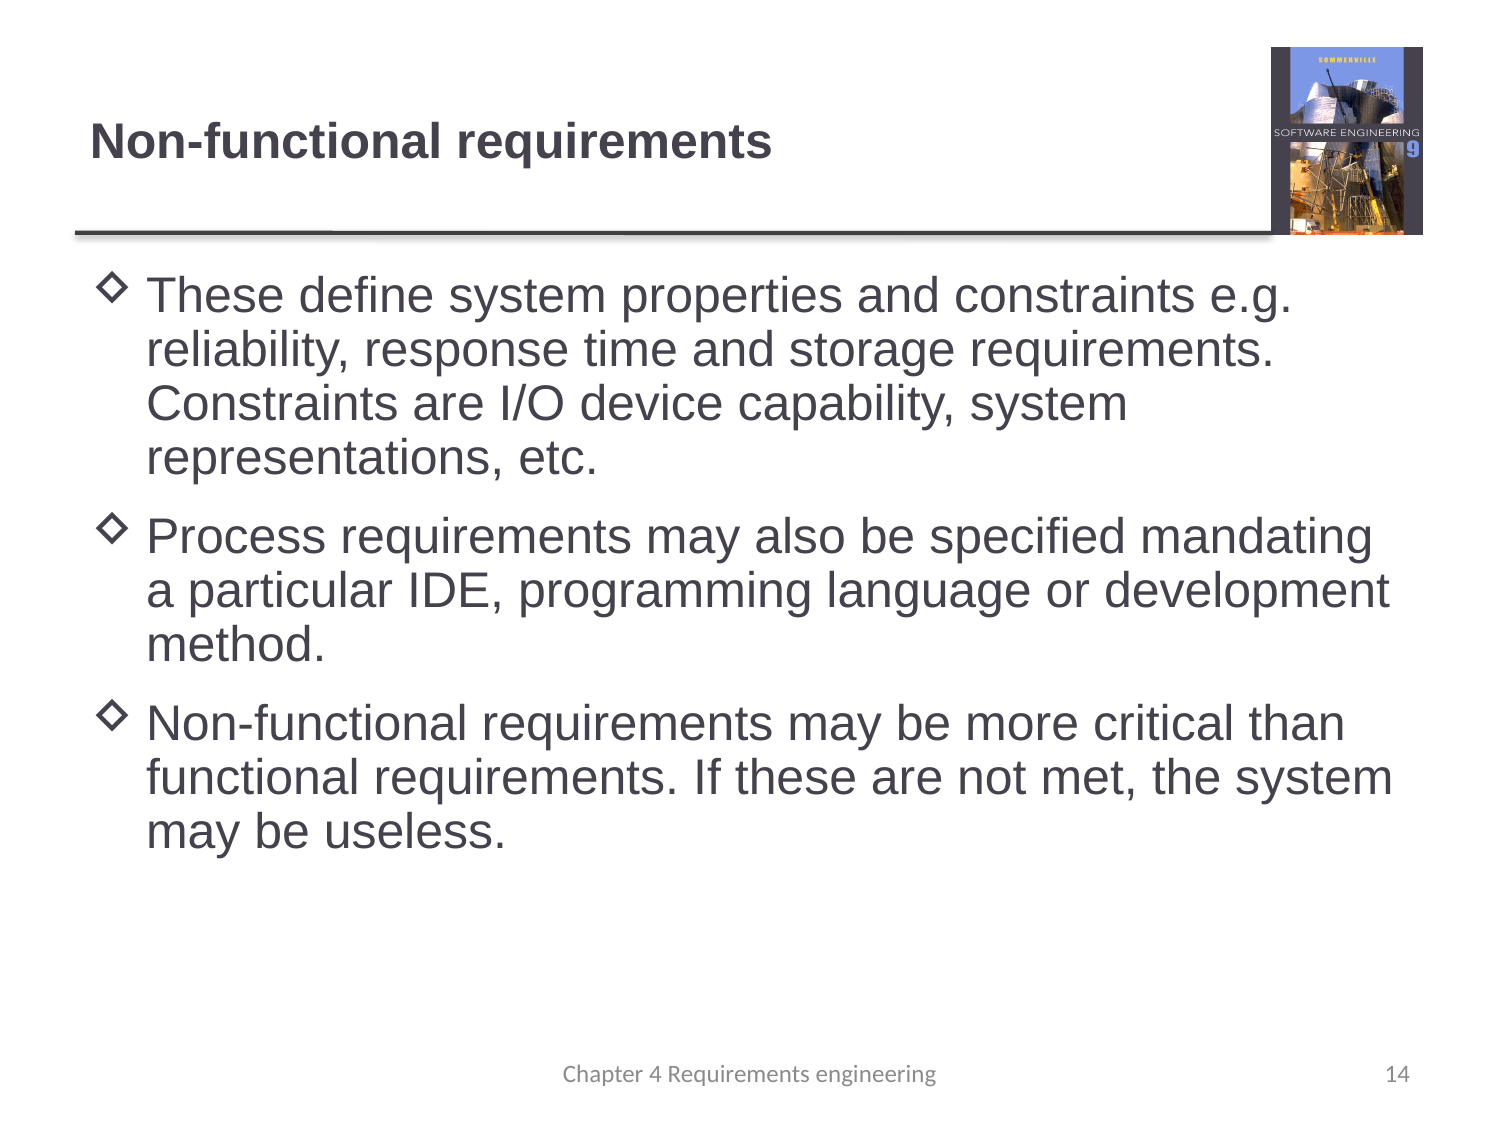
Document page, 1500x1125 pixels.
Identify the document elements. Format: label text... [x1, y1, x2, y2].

title Non-functional requirements [74, 44, 1272, 233]
footer Chapter 4 Requirements engineering [512, 1042, 988, 1103]
picture [1272, 47, 1423, 235]
slide_number 14 [1074, 1042, 1425, 1103]
list These define system properties and constraints e.g. reliability, response time and storage requirements. Constraints are I/O device capability, system representations, etc. Process requirements may also be specified mandating a particular IDE, programming language or development method. Non-functional requirements may be more critical than functional requirements. If these are not met, the system may be useless. [75, 262, 1425, 1005]
